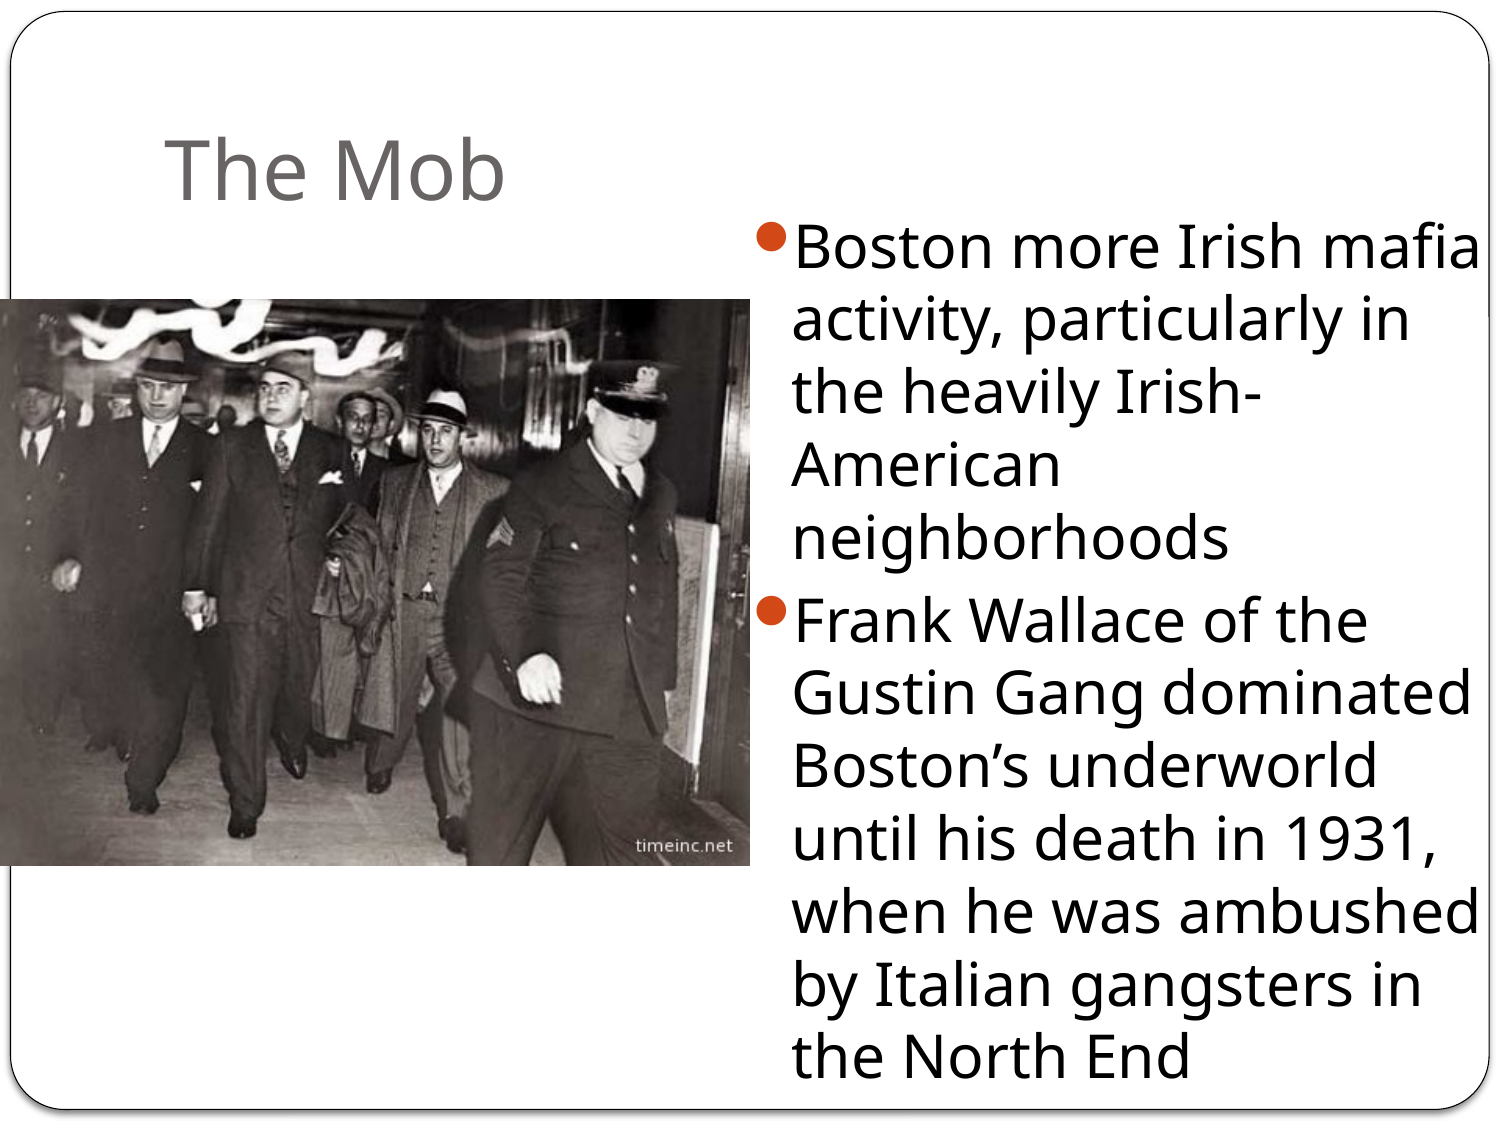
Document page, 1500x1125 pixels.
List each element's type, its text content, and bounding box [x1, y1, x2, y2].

list Boston more Irish mafia activity, particularly in the heavily Irish-American neighborhoods Frank Wallace of the Gustin Gang dominated Boston’s underworld until his death in 1931, when he was ambushed by Italian gangsters in the North End [737, 200, 1500, 1125]
title The Mob [150, 45, 1425, 233]
picture [0, 299, 751, 866]
